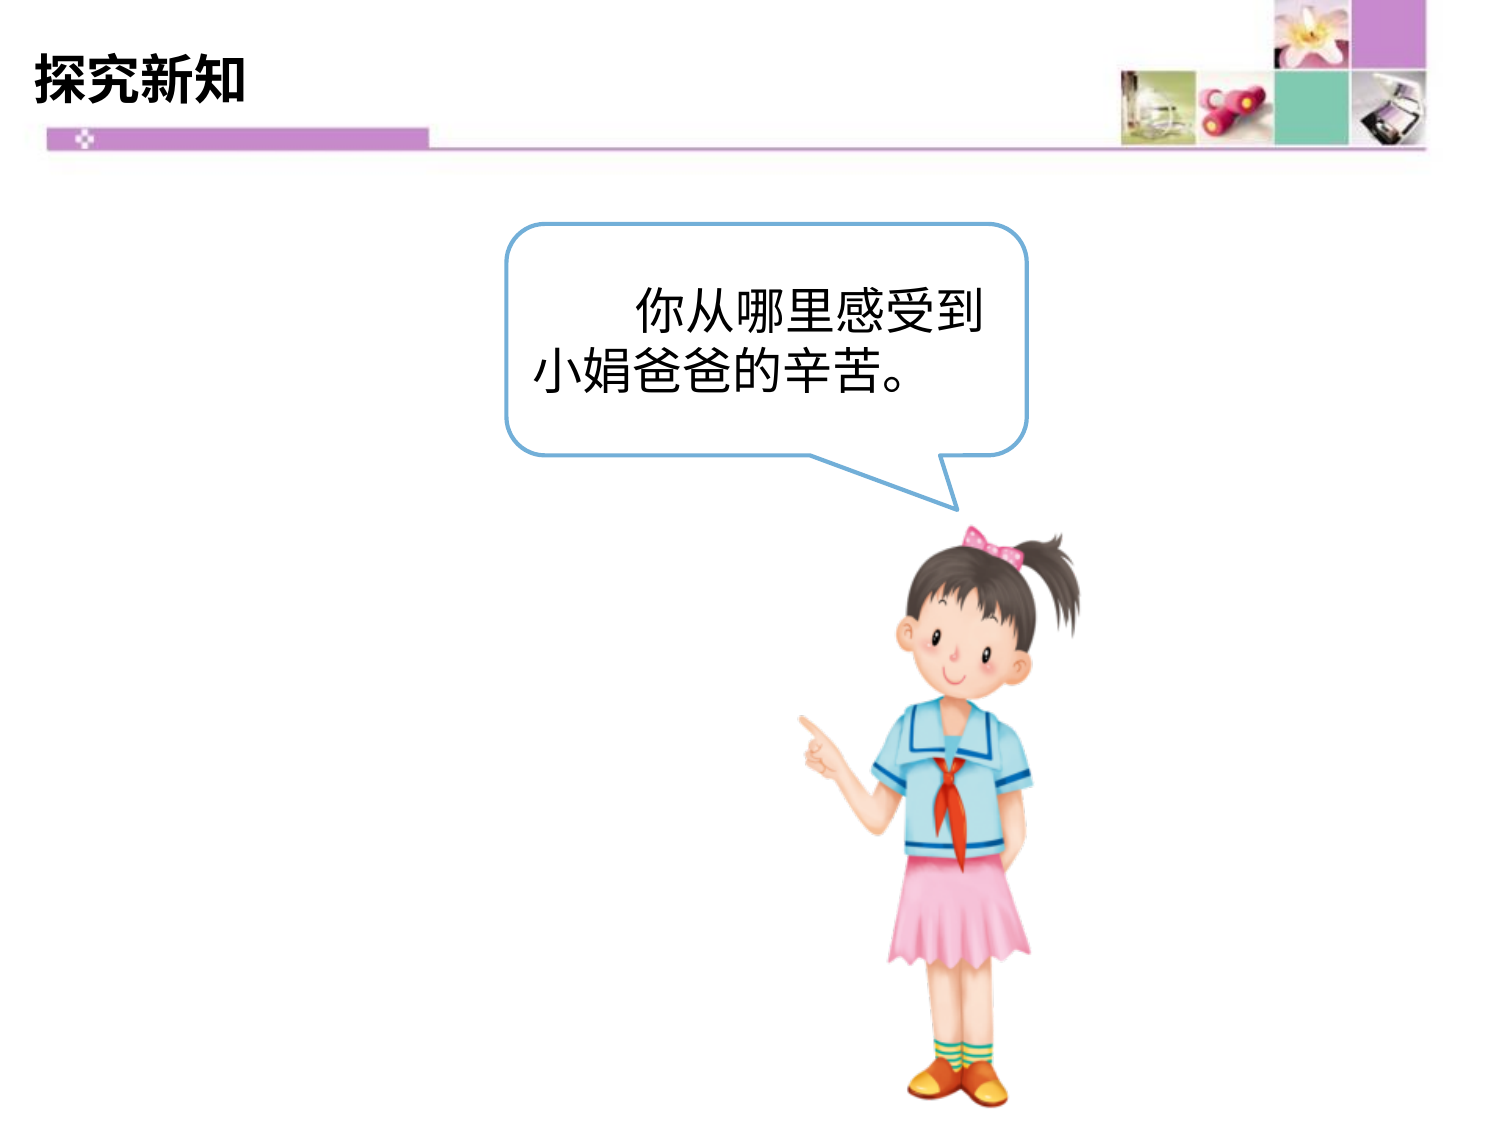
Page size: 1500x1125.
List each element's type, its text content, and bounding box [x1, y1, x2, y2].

picture [0, 0, 1500, 1125]
title 探究新知 [18, 38, 1483, 119]
text_box 你从哪里感受到小娟爸爸的辛苦。 [504, 221, 1029, 512]
